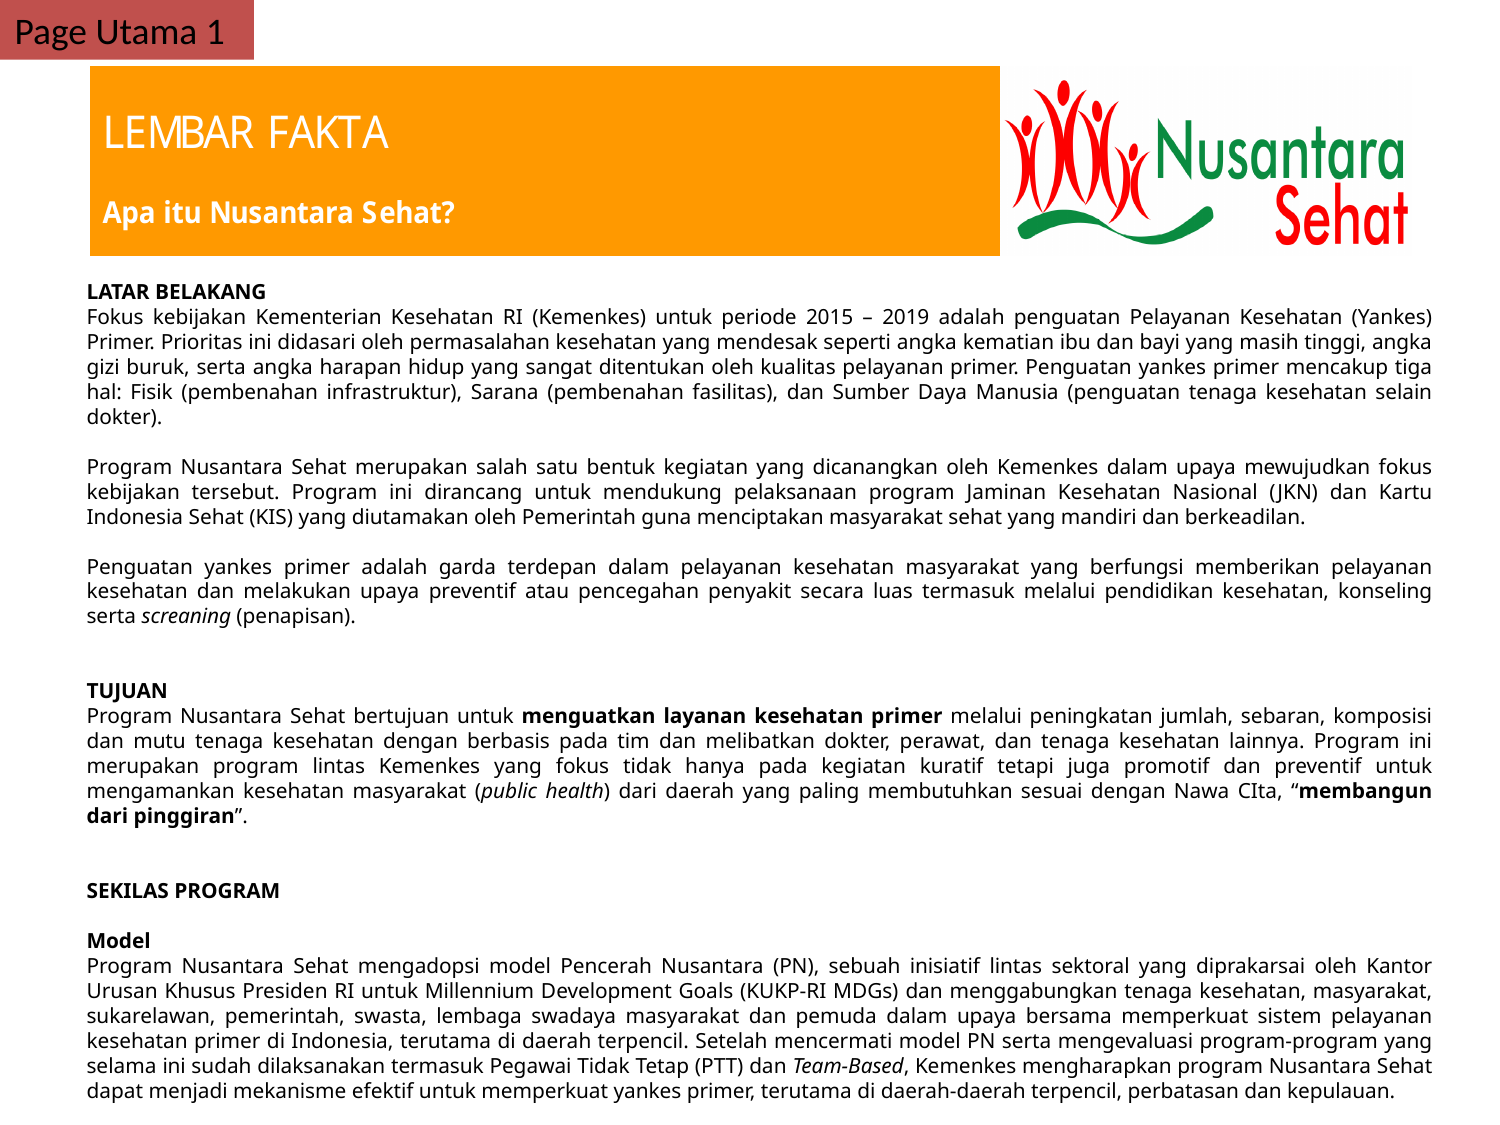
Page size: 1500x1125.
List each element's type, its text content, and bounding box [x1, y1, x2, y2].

text_box Page Utama 1 [0, 0, 254, 60]
text_box LATAR BELAKANG Fokus kebijakan Kementerian Kesehatan RI (Kemenkes) untuk periode 2015 – 2019 adalah penguatan Pelayanan Kesehatan (Yankes) Primer. Prioritas ini didasari oleh permasalahan kesehatan yang mendesak seperti angka kematian ibu dan bayi yang masih tinggi, angka gizi buruk, serta angka harapan hidup yang sangat ditentukan oleh kualitas pelayanan primer. Penguatan yankes primer mencakup tiga hal: Fisik (pembenahan infrastruktur), Sarana (pembenahan fasilitas), dan Sumber Daya Manusia (penguatan tenaga kesehatan selain dokter). Program Nusantara Sehat merupakan salah satu bentuk kegiatan yang dicanangkan oleh Kemenkes dalam upaya mewujudkan fokus kebijakan tersebut. Program ini dirancang untuk mendukung pelaksanaan program Jaminan Kesehatan Nasional (JKN) dan Kartu Indonesia Sehat (KIS) yang diutamakan oleh Pemerintah guna menciptakan masyarakat sehat yang mandiri dan berkeadilan. Penguatan yankes primer adalah garda terdepan dalam pelayanan kesehatan masyarakat yang berfungsi memberikan pelayanan kesehatan dan melakukan upaya preventif atau pencegahan penyakit secara luas termasuk melalui pendidikan kesehatan, konseling serta screaning (penapisan). TUJUAN Program Nusantara Sehat bertujuan untuk menguatkan layanan kesehatan primer melalui peningkatan jumlah, sebaran, komposisi dan mutu tenaga kesehatan dengan berbasis pada tim dan melibatkan dokter, perawat, dan tenaga kesehatan lainnya. Program ini merupakan program lintas Kemenkes yang fokus tidak hanya pada kegiatan kuratif tetapi juga promotif dan preventif untuk mengamankan kesehatan masyarakat (public health) dari daerah yang paling membutuhkan sesuai dengan Nawa CIta, “membangun dari pinggiran”. SEKILAS PROGRAM Model Program Nusantara Sehat mengadopsi model Pencerah Nusantara (PN), sebuah inisiatif lintas sektoral yang diprakarsai oleh Kantor Urusan Khusus Presiden RI untuk Millennium Development Goals (KUKP-RI MDGs) dan menggabungkan tenaga kesehatan, masyarakat, sukarelawan, pemerintah, swasta, lembaga swadaya masyarakat dan pemuda dalam upaya bersama memperkuat sistem pelayanan kesehatan primer di Indonesia, terutama di daerah terpencil. Setelah mencermati model PN serta mengevaluasi program-program yang selama ini sudah dilaksanakan termasuk Pegawai Tidak Tetap (PTT) dan Team-Based, Kemenkes mengharapkan program Nusantara Sehat dapat menjadi mekanisme efektif untuk memperkuat yankes primer, terutama di daerah-daerah terpencil, perbatasan dan kepulauan. [53, 271, 1447, 1125]
picture [88, 66, 1422, 291]
